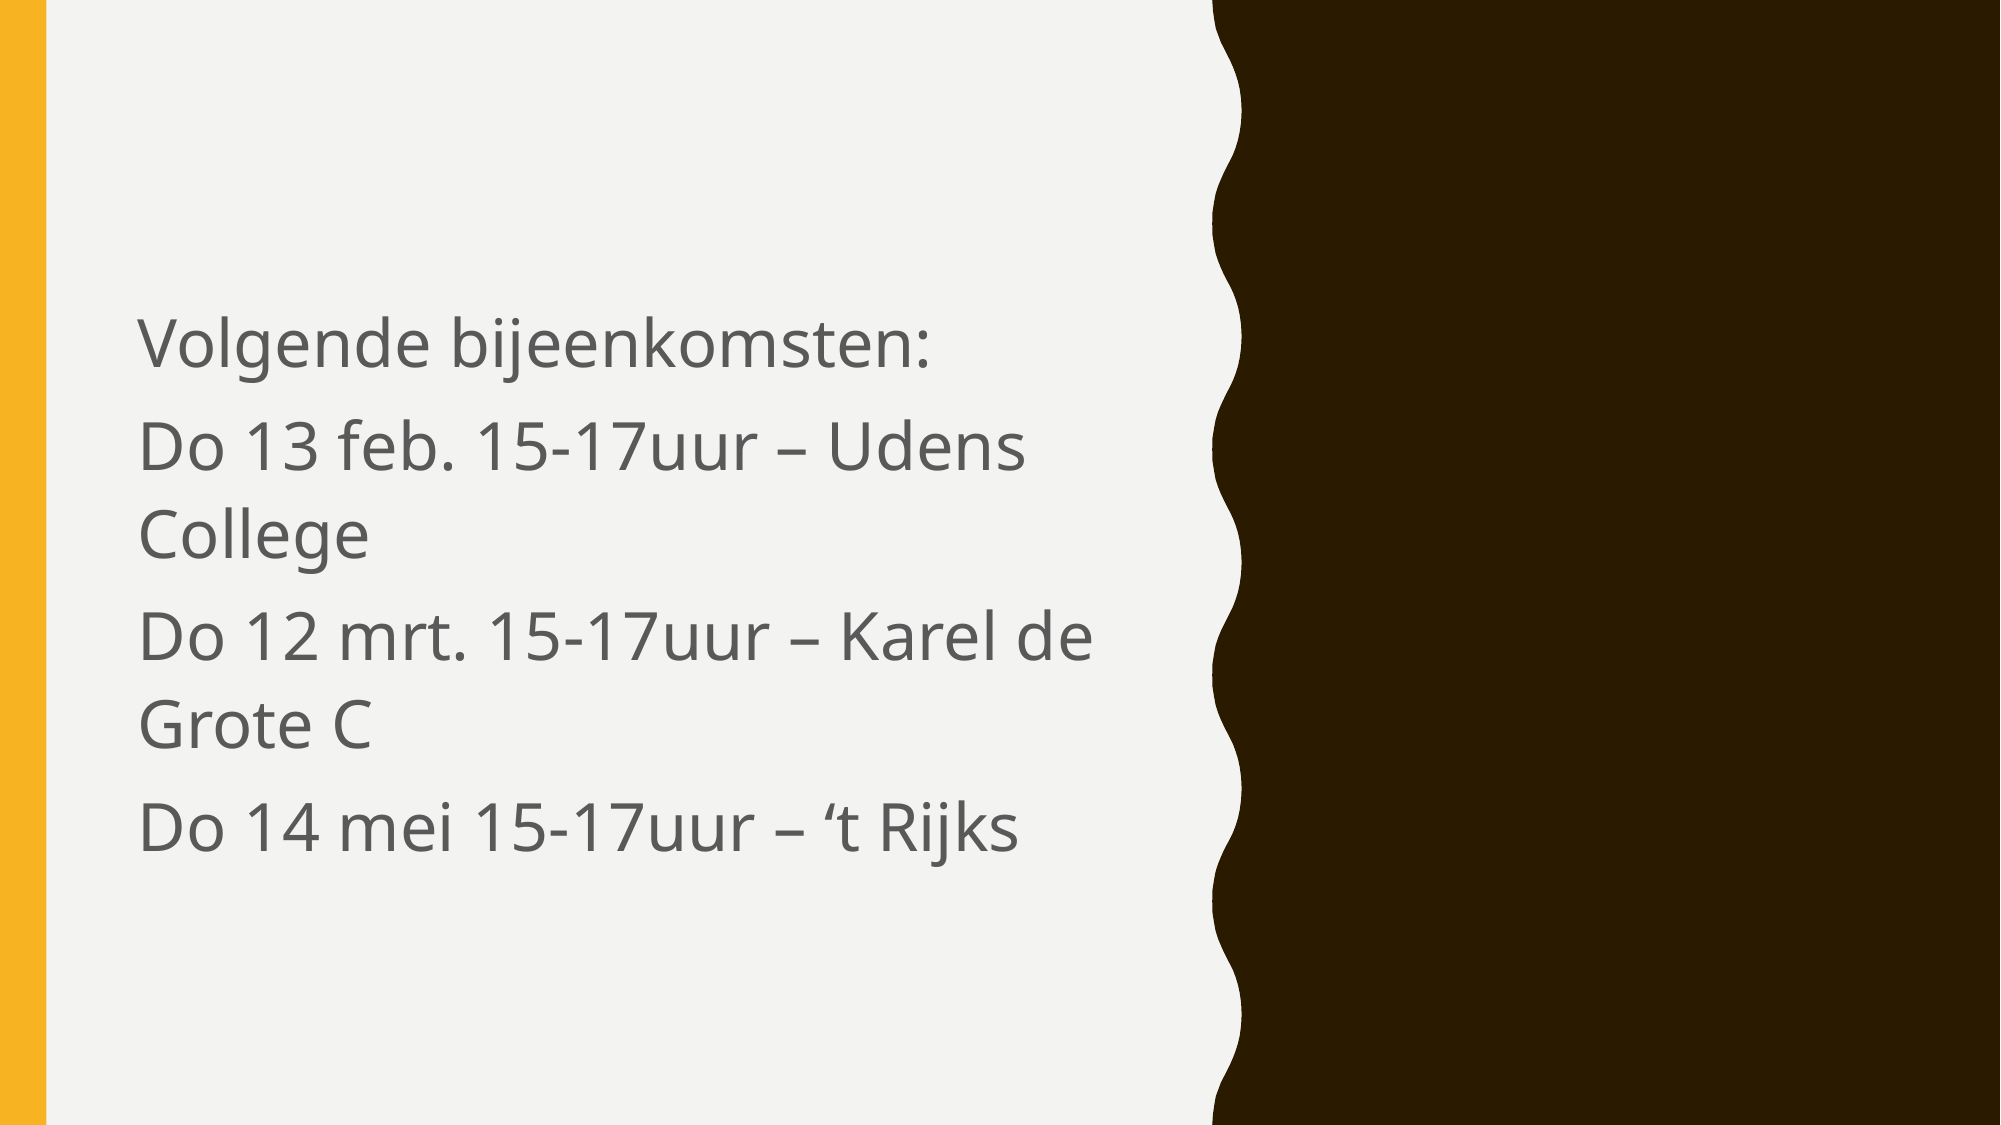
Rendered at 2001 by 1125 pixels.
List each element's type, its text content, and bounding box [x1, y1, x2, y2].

list Volgende bijeenkomsten: Do 13 feb. 15-17uur – Udens College Do 12 mrt. 15-17uur – Karel de Grote C Do 14 mei 15-17uur – ‘t Rijks [122, 285, 1182, 1104]
